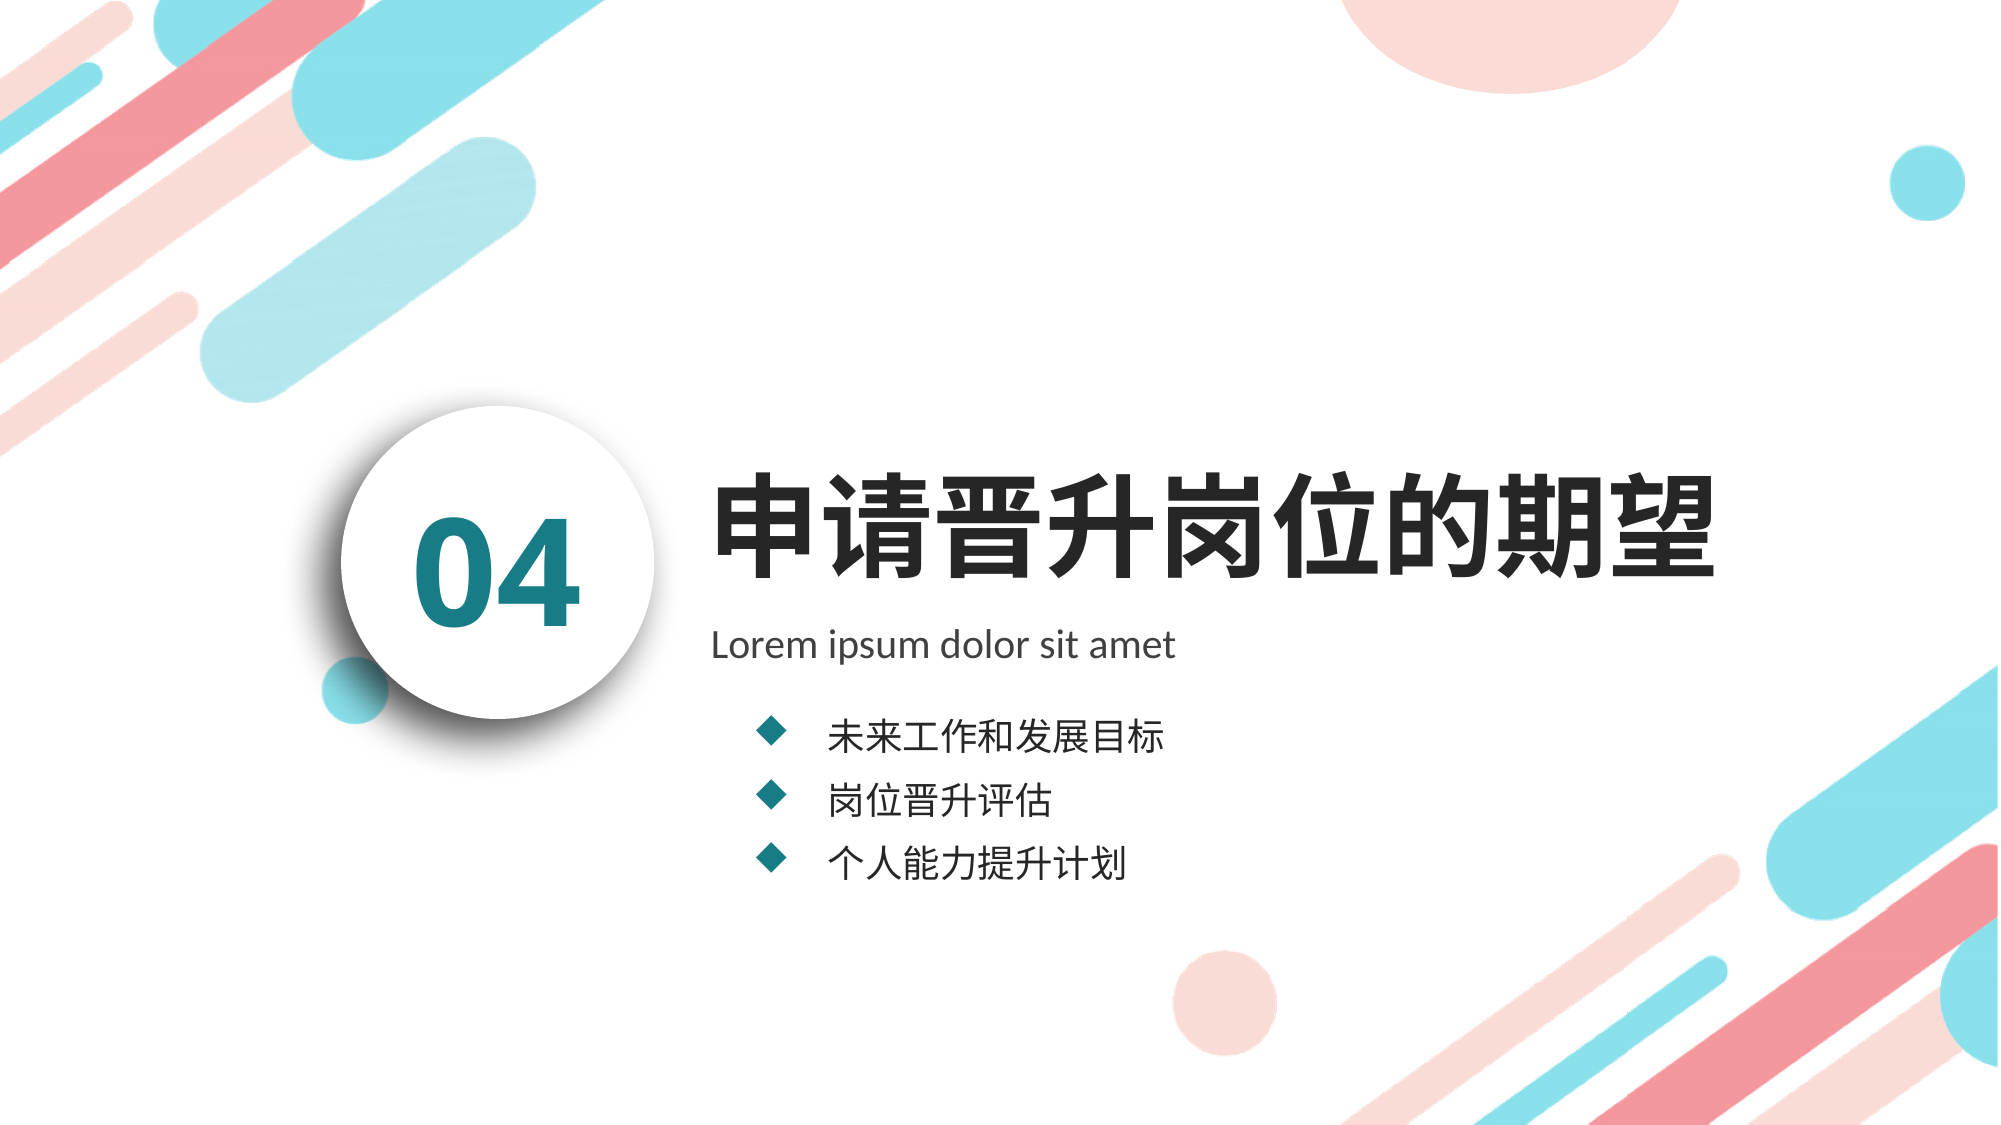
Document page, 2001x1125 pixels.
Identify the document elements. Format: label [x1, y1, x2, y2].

text_box [344, 408, 652, 716]
picture [0, 0, 2001, 1125]
